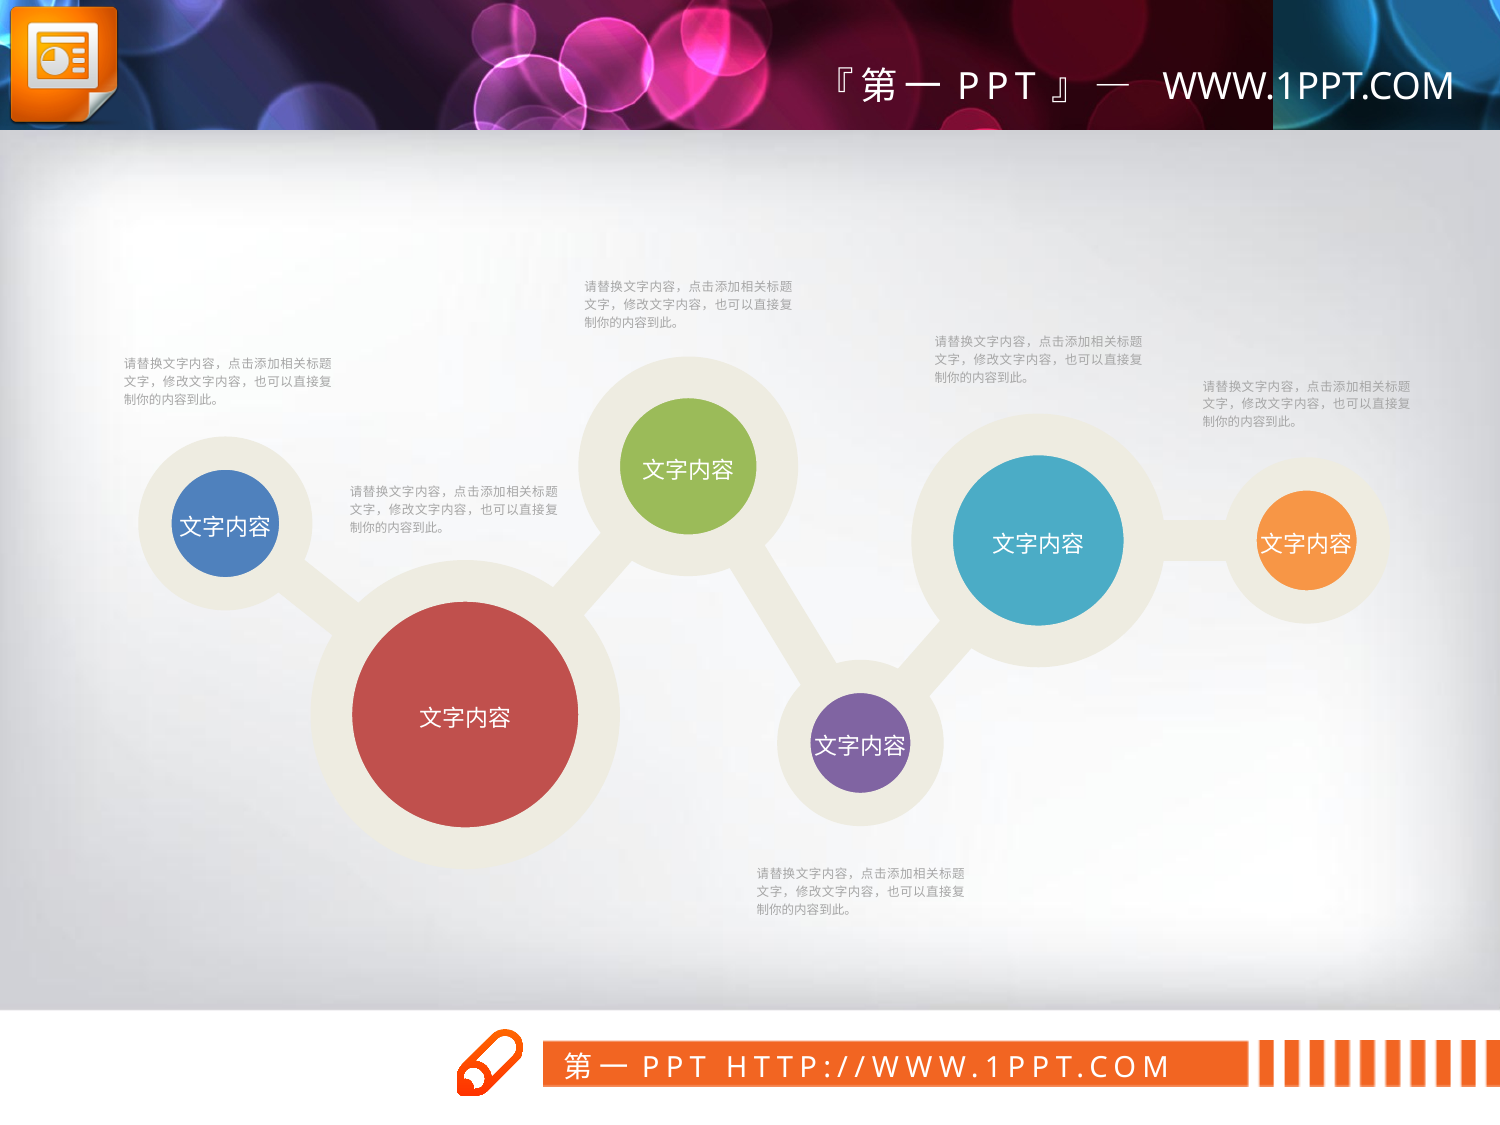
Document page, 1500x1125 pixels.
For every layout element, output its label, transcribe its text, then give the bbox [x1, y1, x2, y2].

text_box 请替换文字内容，点击添加相关标题文字，修改文字内容，也可以直接复制你的内容到此。 [1202, 375, 1411, 430]
picture [0, 0, 1500, 1012]
text_box 请替换文字内容，点击添加相关标题文字，修改文字内容，也可以直接复制你的内容到此。 [123, 352, 332, 407]
text_box 请替换文字内容，点击添加相关标题文字，修改文字内容，也可以直接复制你的内容到此。 [756, 862, 965, 917]
text_box 文字内容 [154, 453, 296, 594]
text_box 文字内容 [331, 724, 599, 849]
text_box 文字内容 [1240, 473, 1374, 607]
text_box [687, 459, 861, 744]
text_box 请替换文字内容，点击添加相关标题文字，修改文字内容，也可以直接复制你的内容到此。 [584, 276, 793, 330]
text_box 请替换文字内容，点击添加相关标题文字，修改文字内容，也可以直接复制你的内容到此。 [934, 330, 1143, 385]
text_box 文字内容 [1043, 549, 1145, 647]
text_box 文字内容 [794, 750, 927, 810]
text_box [865, 540, 1039, 744]
picture [543, 1040, 1500, 1087]
text_box 文字内容 [932, 434, 1145, 539]
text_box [465, 462, 683, 719]
text_box 文字内容 [599, 377, 777, 461]
text_box 请替换文字内容，点击添加相关标题文字，修改文字内容，也可以直接复制你的内容到此。 [349, 480, 459, 521]
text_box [224, 523, 466, 715]
